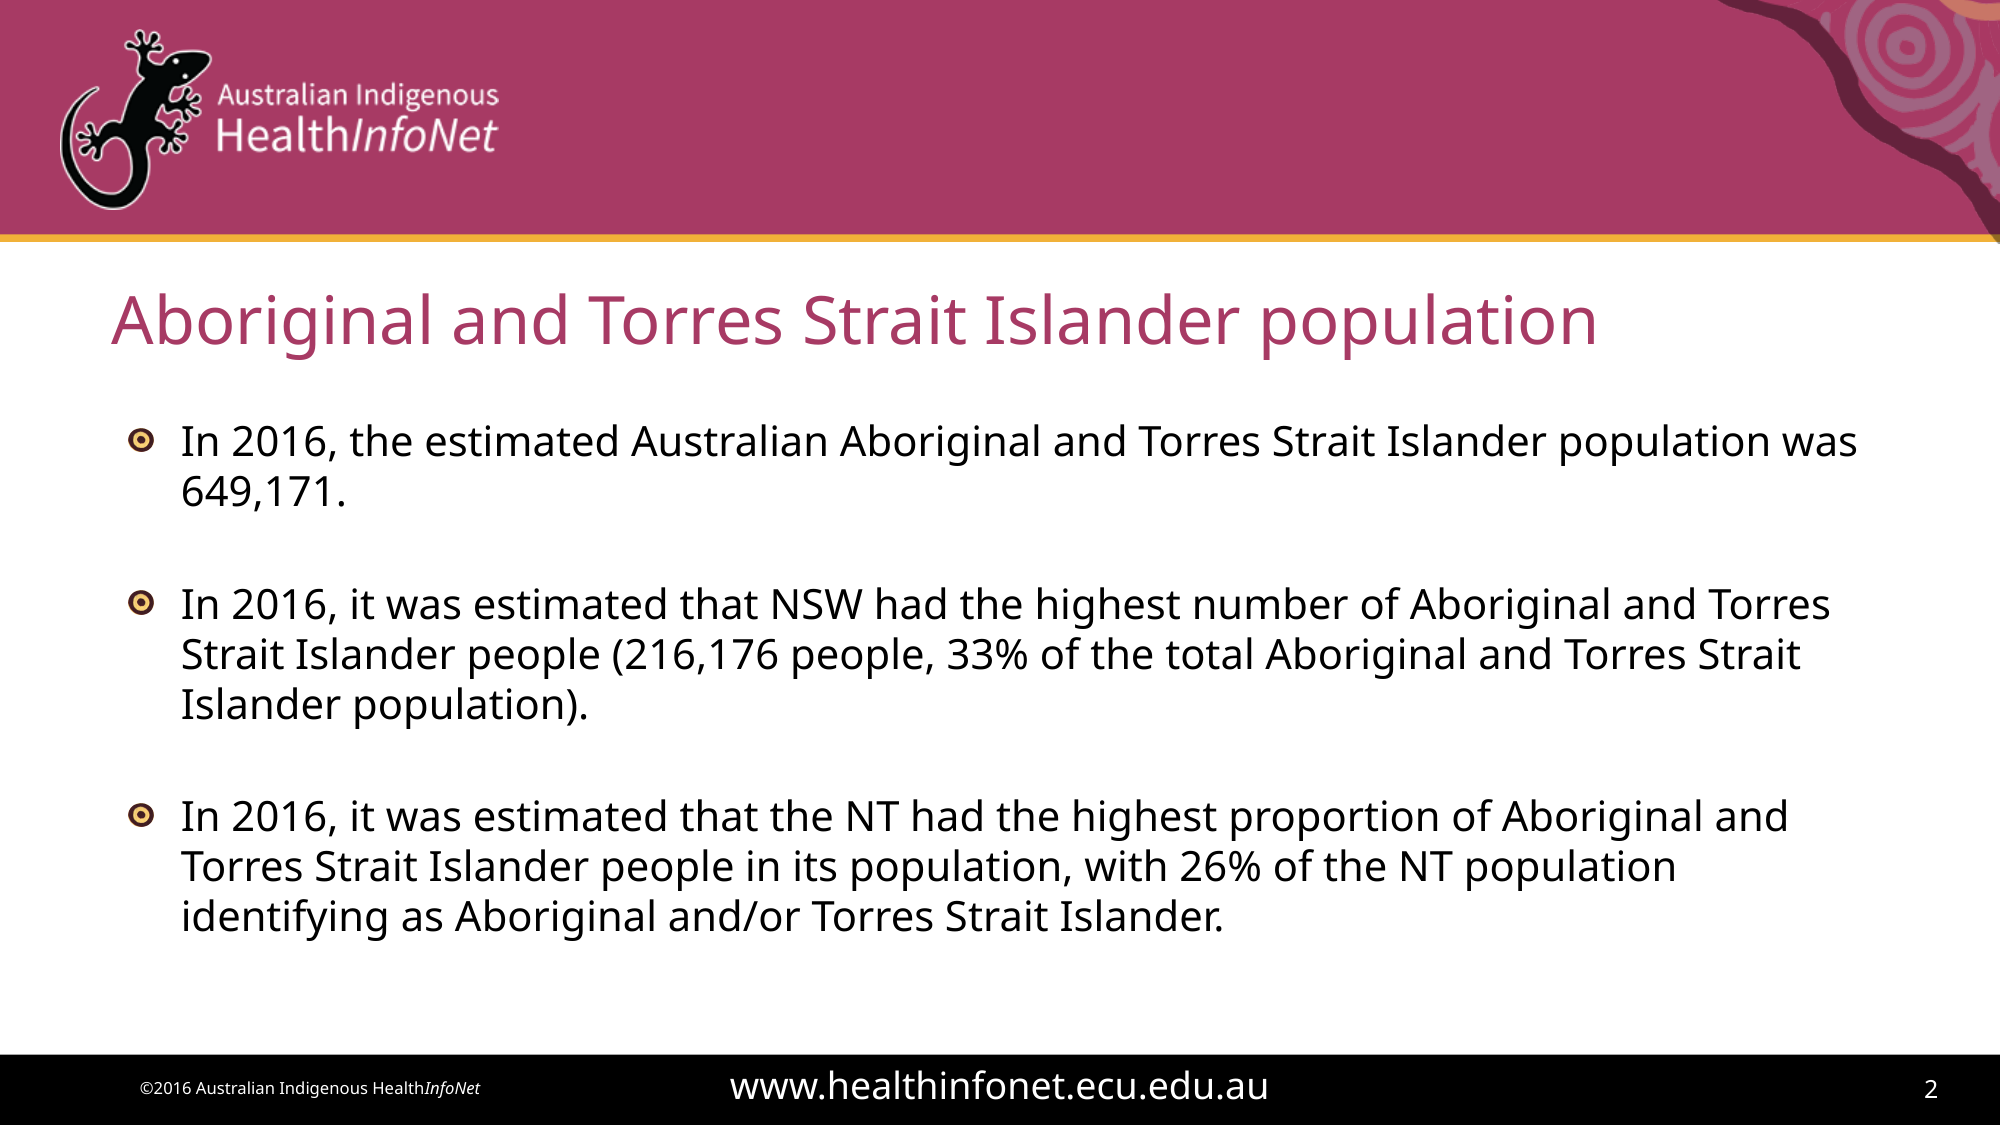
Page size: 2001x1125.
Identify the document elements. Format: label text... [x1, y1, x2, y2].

picture [1673, 0, 2000, 279]
picture [128, 803, 154, 827]
picture [60, 29, 499, 210]
list In 2016, the estimated Australian Aboriginal and Torres Strait Islander population was 649,171. In 2016, it was estimated that NSW had the highest number of Aboriginal and Torres Strait Islander people (216,176 people, 33% of the total Aboriginal and Torres Strait Islander population). In 2016, it was estimated that the NT had the highest proportion of Aboriginal and Torres Strait Islander people in its population, with 26% of the NT population identifying as Aboriginal and/or Torres Strait Islander. [99, 399, 1901, 1051]
picture [128, 428, 154, 452]
title Aboriginal and Torres Strait Islander population [96, 255, 1895, 381]
picture [128, 590, 154, 615]
